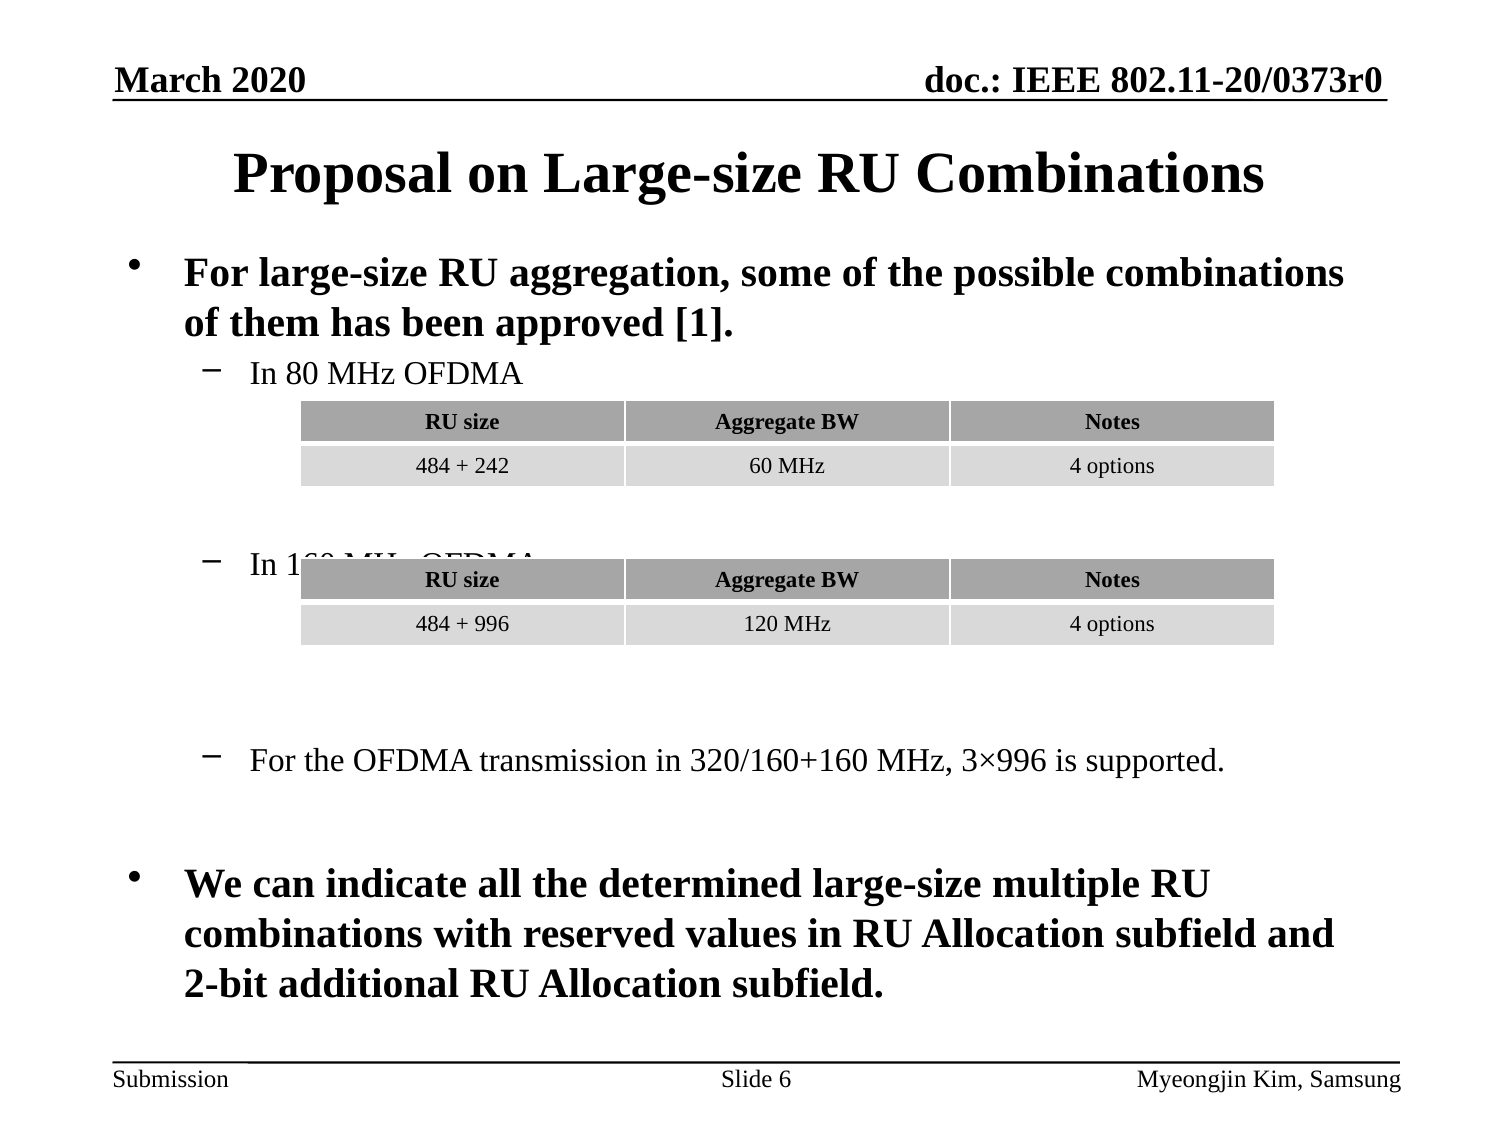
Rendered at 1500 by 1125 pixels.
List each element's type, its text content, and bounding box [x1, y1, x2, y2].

table_cell 4 options [951, 605, 1274, 645]
footer Myeongjin Kim, Samsung [1130, 1061, 1402, 1093]
list For large-size RU aggregation, some of the possible combinations of them has been approved [1]. In 80 MHz OFDMA In 160 MHz OFDMA For the OFDMA transmission in 320/160+160 MHz, 3×996 is supported. We can indicate all the determined large-size multiple RU combinations with reserved values in RU Allocation subfield and 2-bit additional RU Allocation subfield. [112, 237, 1388, 1001]
table_header RU size [301, 559, 624, 599]
table_cell 60 MHz [626, 446, 949, 486]
table_header Notes [951, 401, 1274, 441]
table_cell 120 MHz [626, 605, 949, 645]
table_cell 484 + 242 [301, 446, 624, 486]
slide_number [114, 54, 309, 101]
table_cell 484 + 996 [301, 605, 624, 645]
title Proposal on Large-size RU Combinations [112, 112, 1388, 226]
table_header Aggregate BW [626, 401, 949, 441]
table_header RU size [301, 401, 624, 441]
slide_number Slide 6 [712, 1061, 800, 1093]
table_header Notes [951, 559, 1274, 599]
table_header Aggregate BW [626, 559, 949, 599]
table_cell 4 options [951, 446, 1274, 486]
